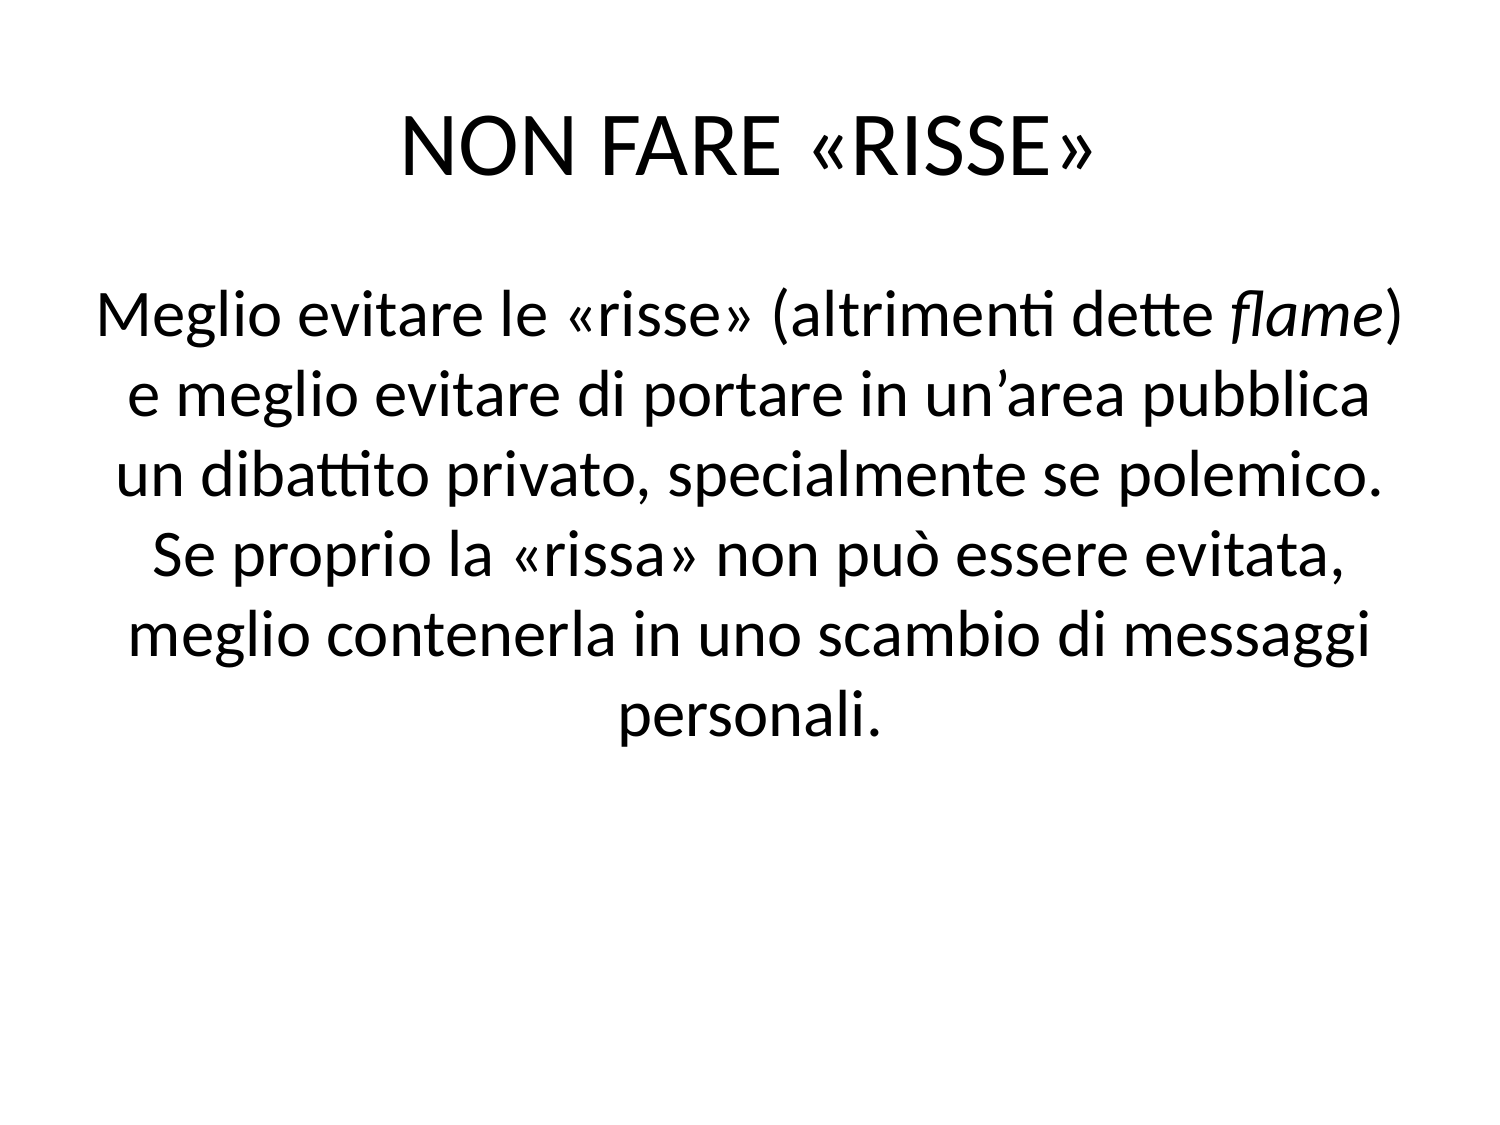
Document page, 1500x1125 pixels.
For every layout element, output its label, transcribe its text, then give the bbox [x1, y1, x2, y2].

list Meglio evitare le «risse» (altrimenti dette flame) e meglio evitare di portare in un’area pubblica un dibattito privato, specialmente se polemico. Se proprio la «rissa» non può essere evitata, meglio contenerla in uno scambio di messaggi personali. [75, 262, 1425, 1005]
title NON FARE «RISSE» [75, 45, 1425, 233]
